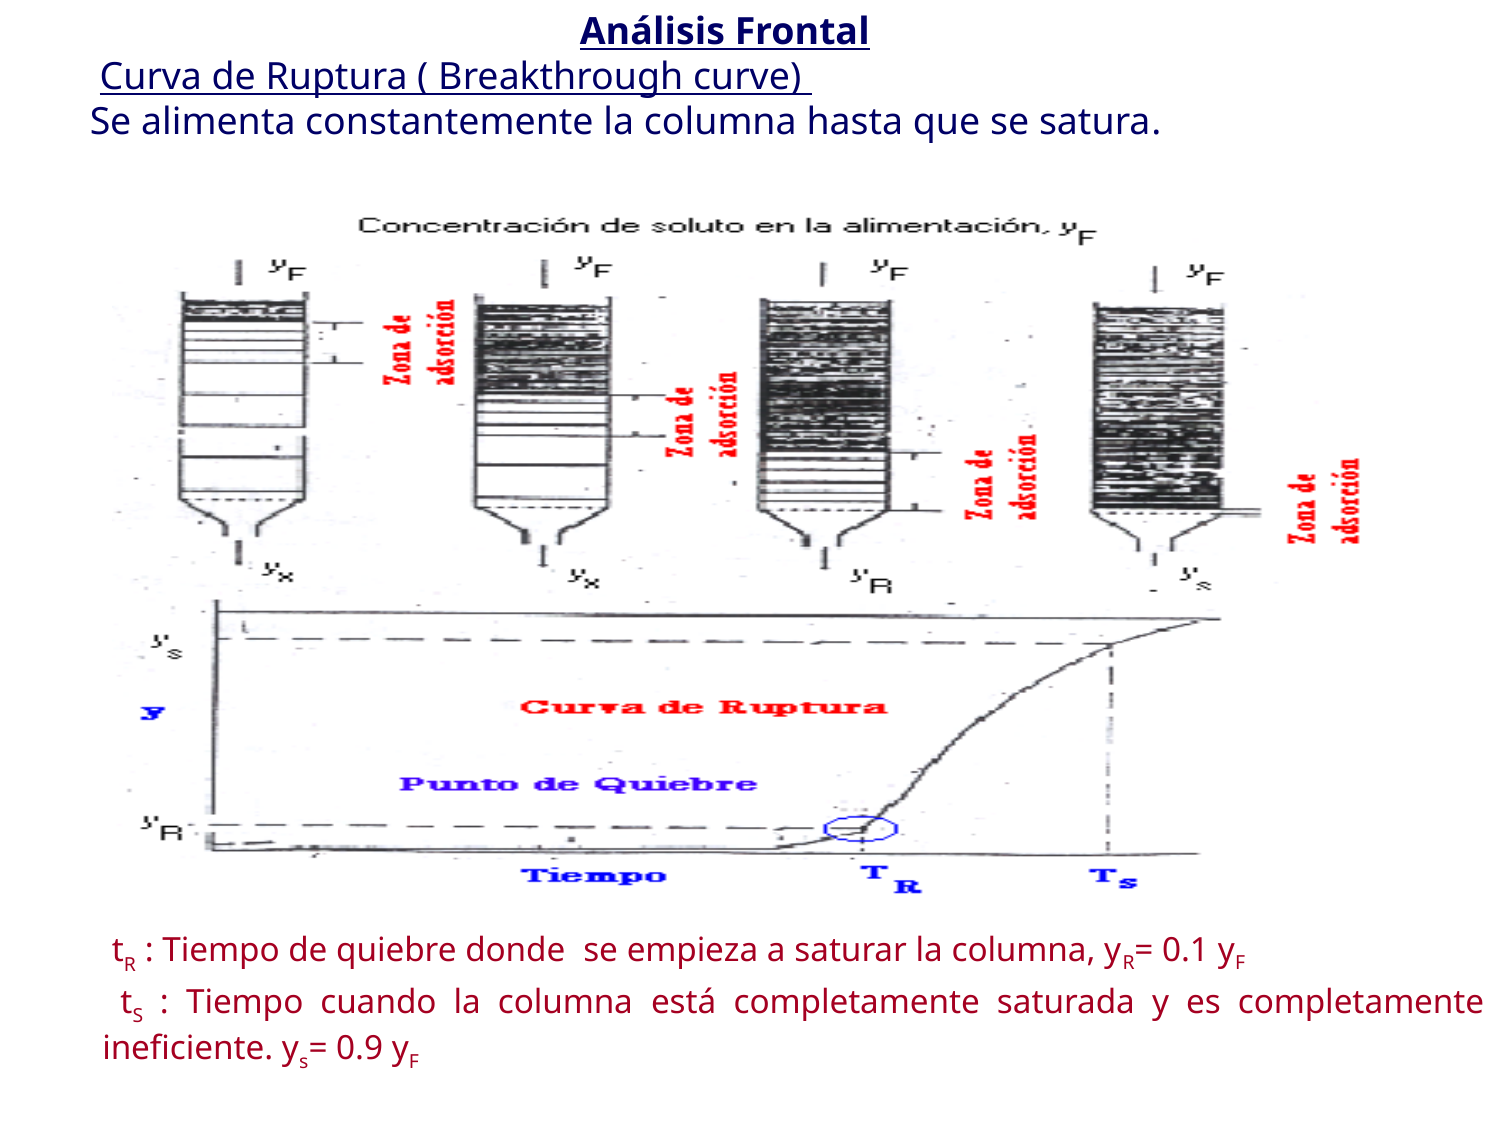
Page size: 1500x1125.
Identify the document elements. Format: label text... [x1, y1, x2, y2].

text_box Análisis Frontal Curva de Ruptura ( Breakthrough curve) Se alimenta constantemente la columna hasta que se satura. [75, 0, 1375, 143]
text_box tR : Tiempo de quiebre donde se empieza a saturar la columna, yR= 0.1 yF tS : Tiempo cuando la columna está completamente saturada y es completamente ineficiente. ys= 0.9 yF [87, 916, 1500, 1125]
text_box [111, 207, 1400, 896]
